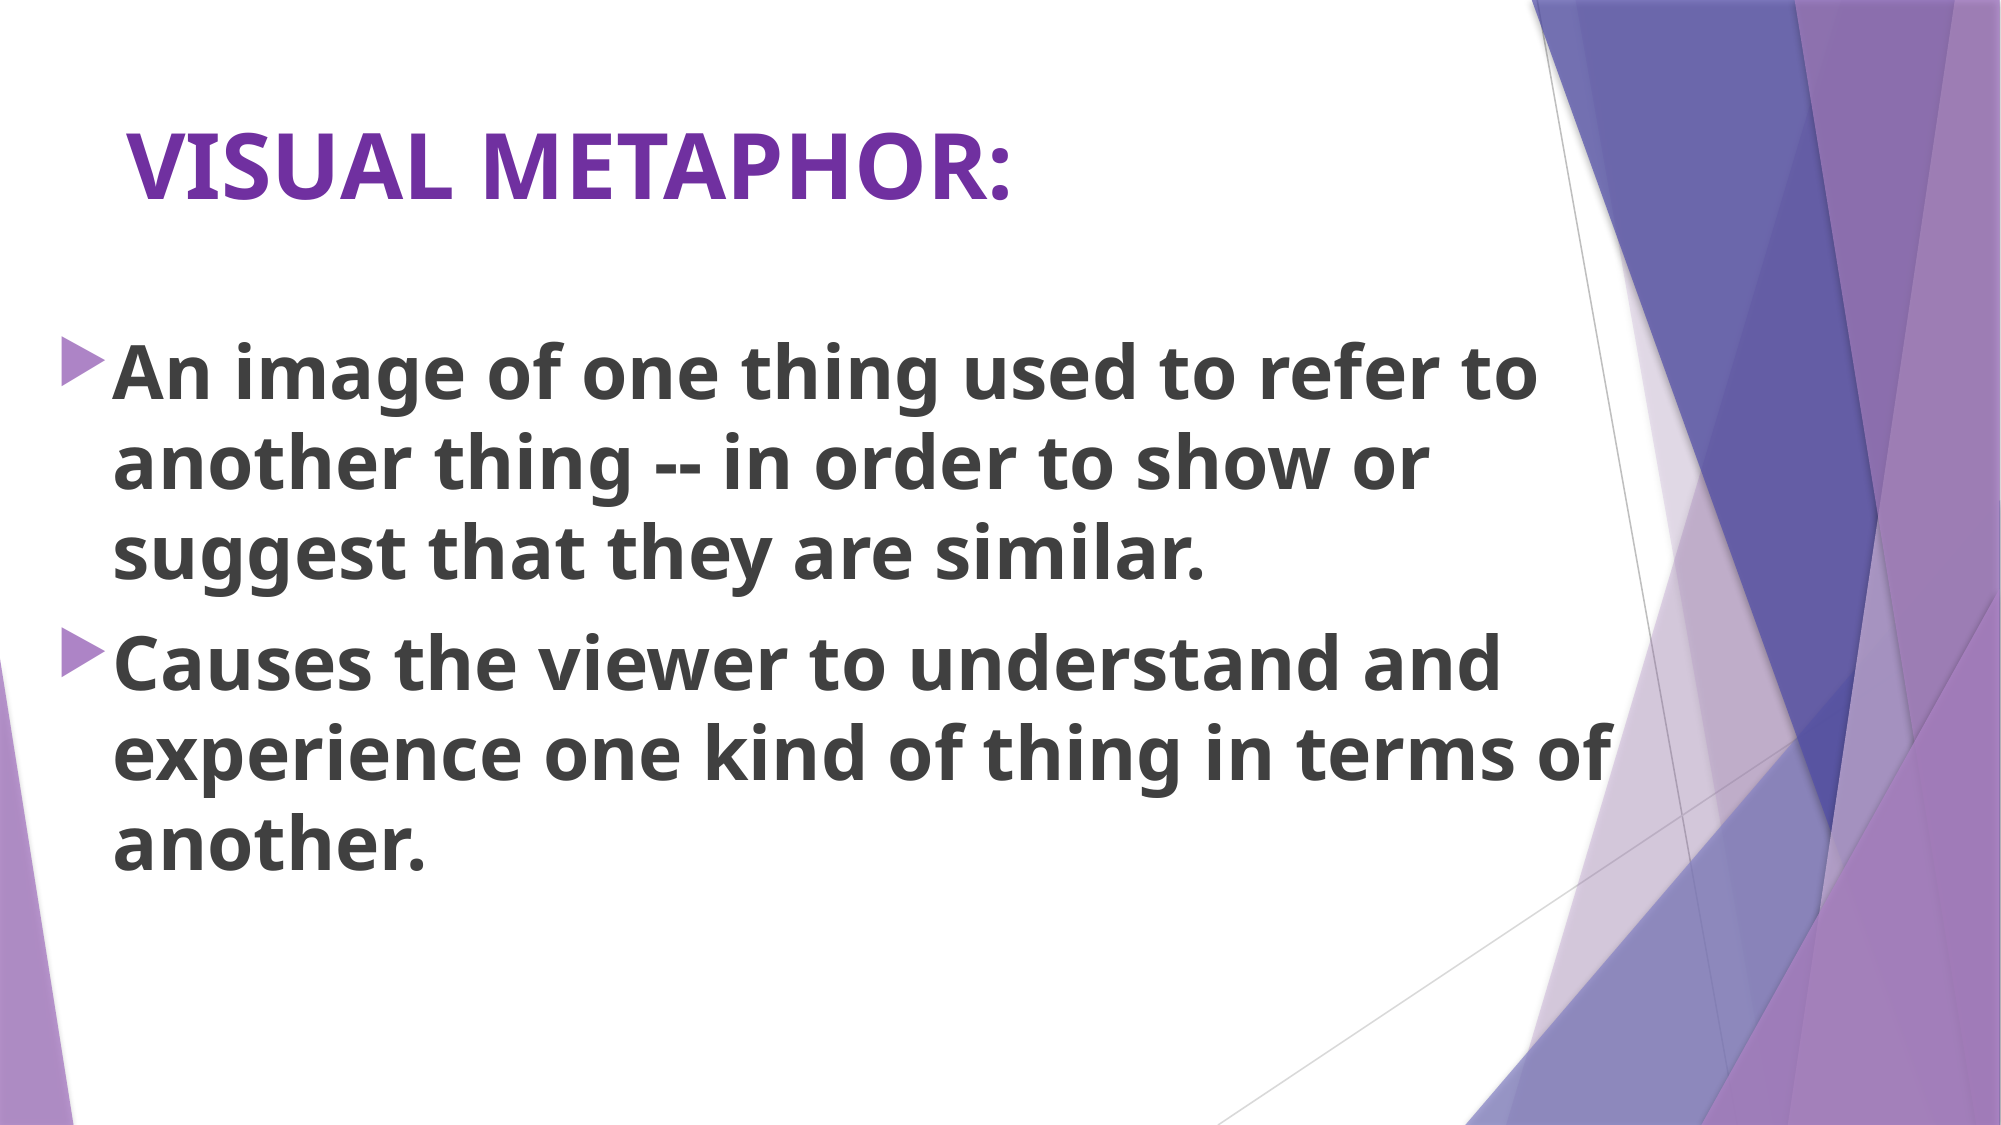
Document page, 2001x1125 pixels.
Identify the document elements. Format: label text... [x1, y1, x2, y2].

title VISUAL METAPHOR: [111, 99, 1522, 316]
list An image of one thing used to refer to another thing -- in order to show or suggest that they are similar. Causes the viewer to understand and experience one kind of thing in terms of another. [41, 316, 1645, 954]
